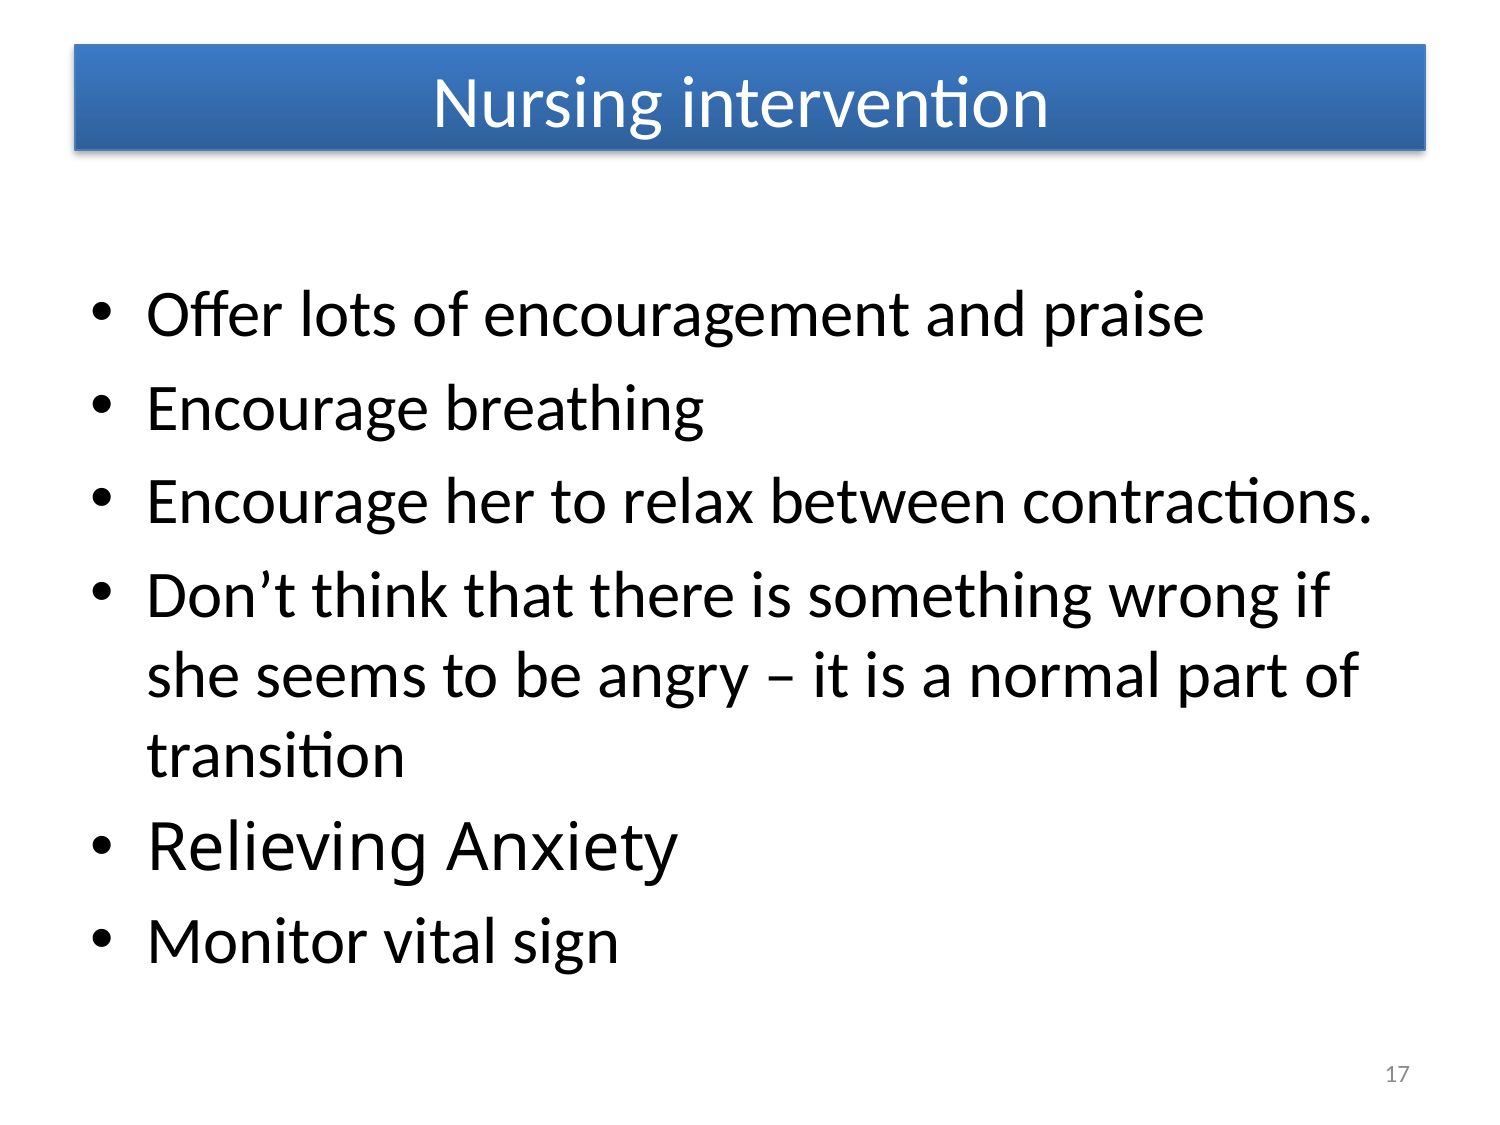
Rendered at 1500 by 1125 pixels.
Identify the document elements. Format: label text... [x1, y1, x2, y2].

slide_number 17 [1074, 1042, 1425, 1103]
title Nursing intervention [74, 44, 1426, 151]
list Offer lots of encouragement and praise Encourage breathing Encourage her to relax between contractions. Don’t think that there is something wrong if she seems to be angry – it is a normal part of transition Relieving Anxiety Monitor vital sign [75, 262, 1425, 1005]
